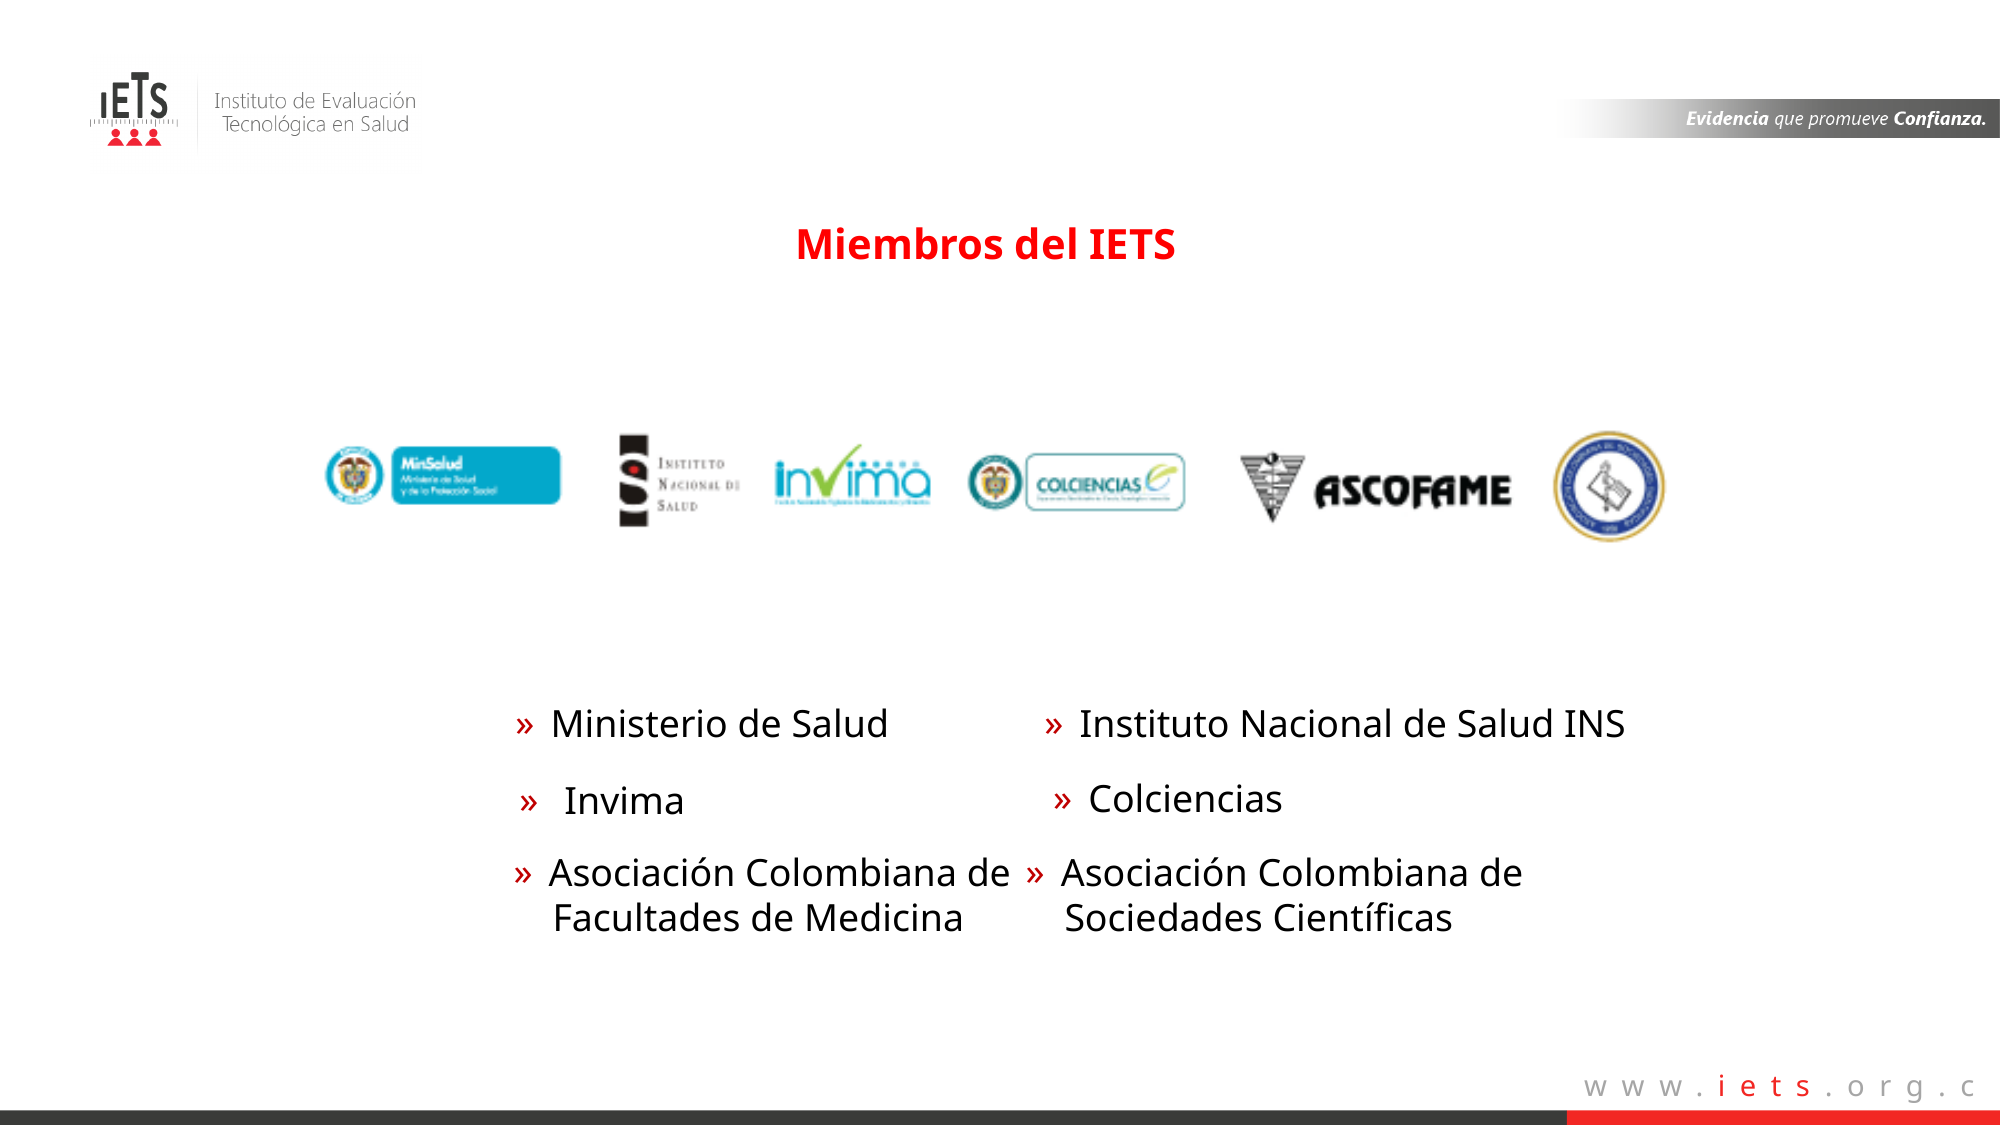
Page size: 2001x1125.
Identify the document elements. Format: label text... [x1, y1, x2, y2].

text_box Asociación Colombiana de Sociedades Científicas [1027, 841, 1539, 947]
text_box Instituto Nacional de Salud INS [1029, 693, 1651, 753]
text_box Invima [504, 769, 710, 830]
text_box Ministerio de Salud [500, 693, 914, 753]
picture [259, 276, 1738, 685]
picture [1546, 99, 2000, 138]
text_box Miembros del IETS [508, 210, 1486, 275]
text_box Asociación Colombiana de Facultades de Medicina [498, 841, 1027, 947]
text_box Colciencias [1038, 767, 1309, 828]
picture [90, 54, 422, 174]
